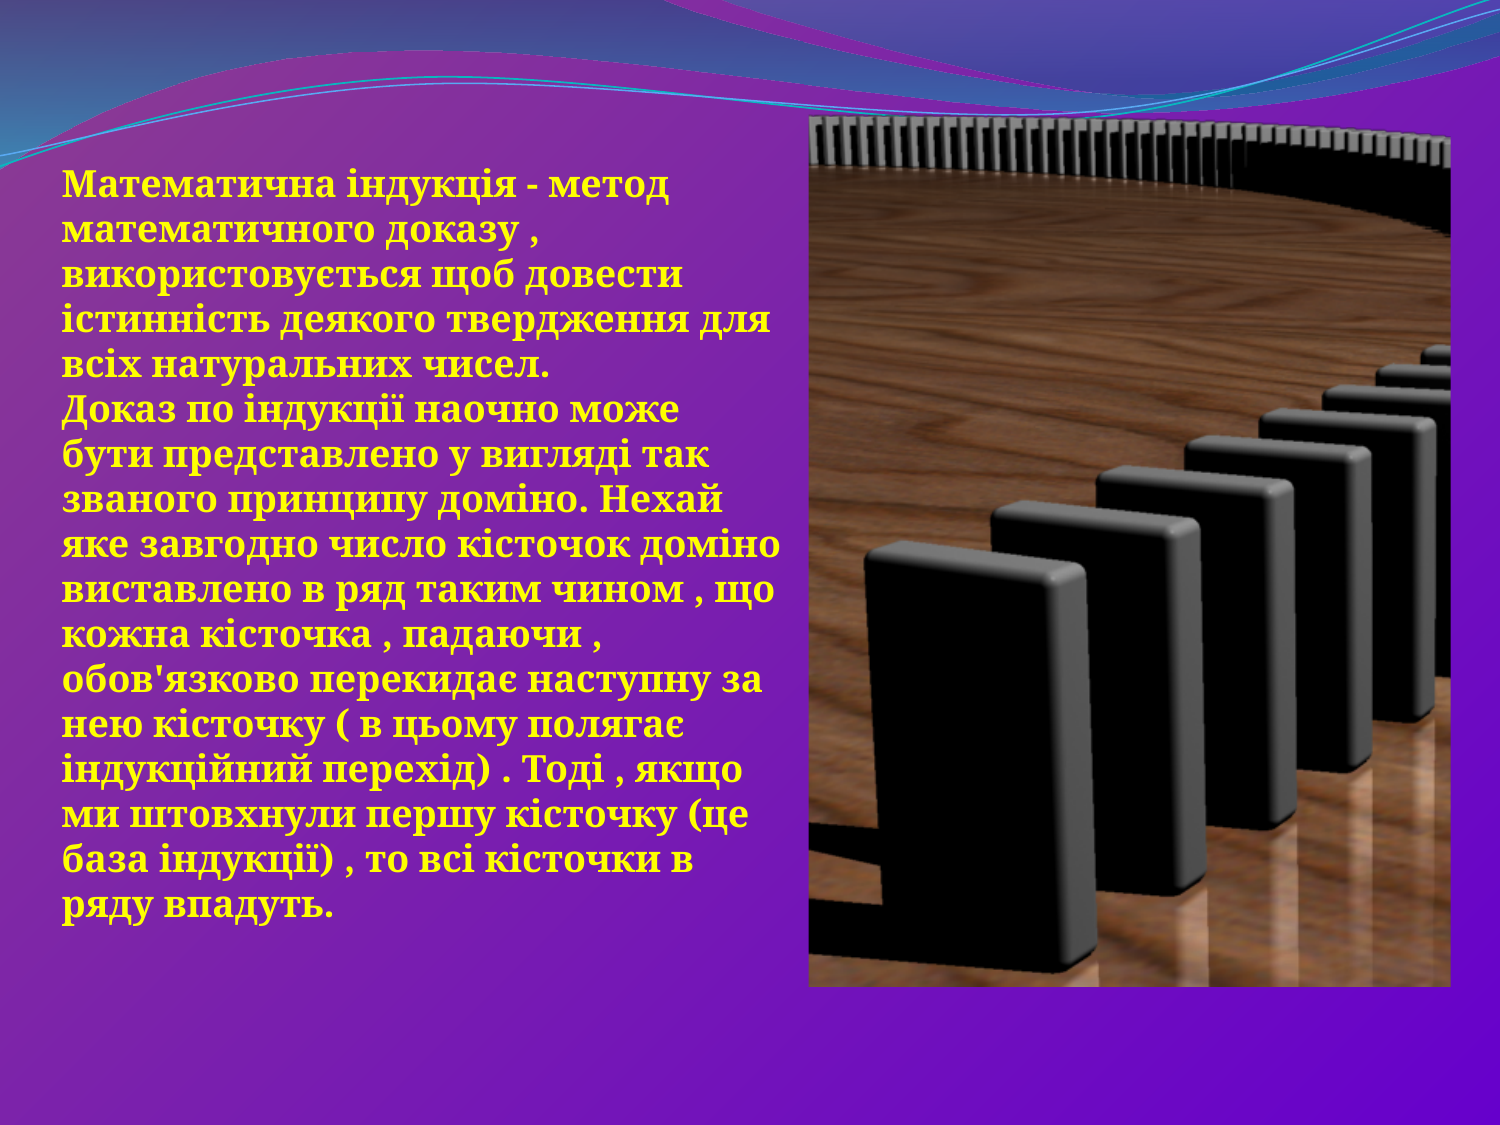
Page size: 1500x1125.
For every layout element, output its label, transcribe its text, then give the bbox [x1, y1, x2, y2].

text_box Математична індукція - метод математичного доказу , використовується щоб довести істинність деякого твердження для всіх натуральних чисел. Доказ по індукції наочно може бути представлено у вигляді так званого принципу доміно. Нехай яке завгодно число кісточок доміно виставлено в ряд таким чином , що кожна кісточка , падаючи , обов'язково перекидає наступну за нею кісточку ( в цьому полягає індукційний перехід) . Тоді , якщо ми штовхнули першу кісточку (це база індукції) , то всі кісточки в ряду впадуть. [46, 152, 797, 933]
picture [808, 58, 1451, 987]
